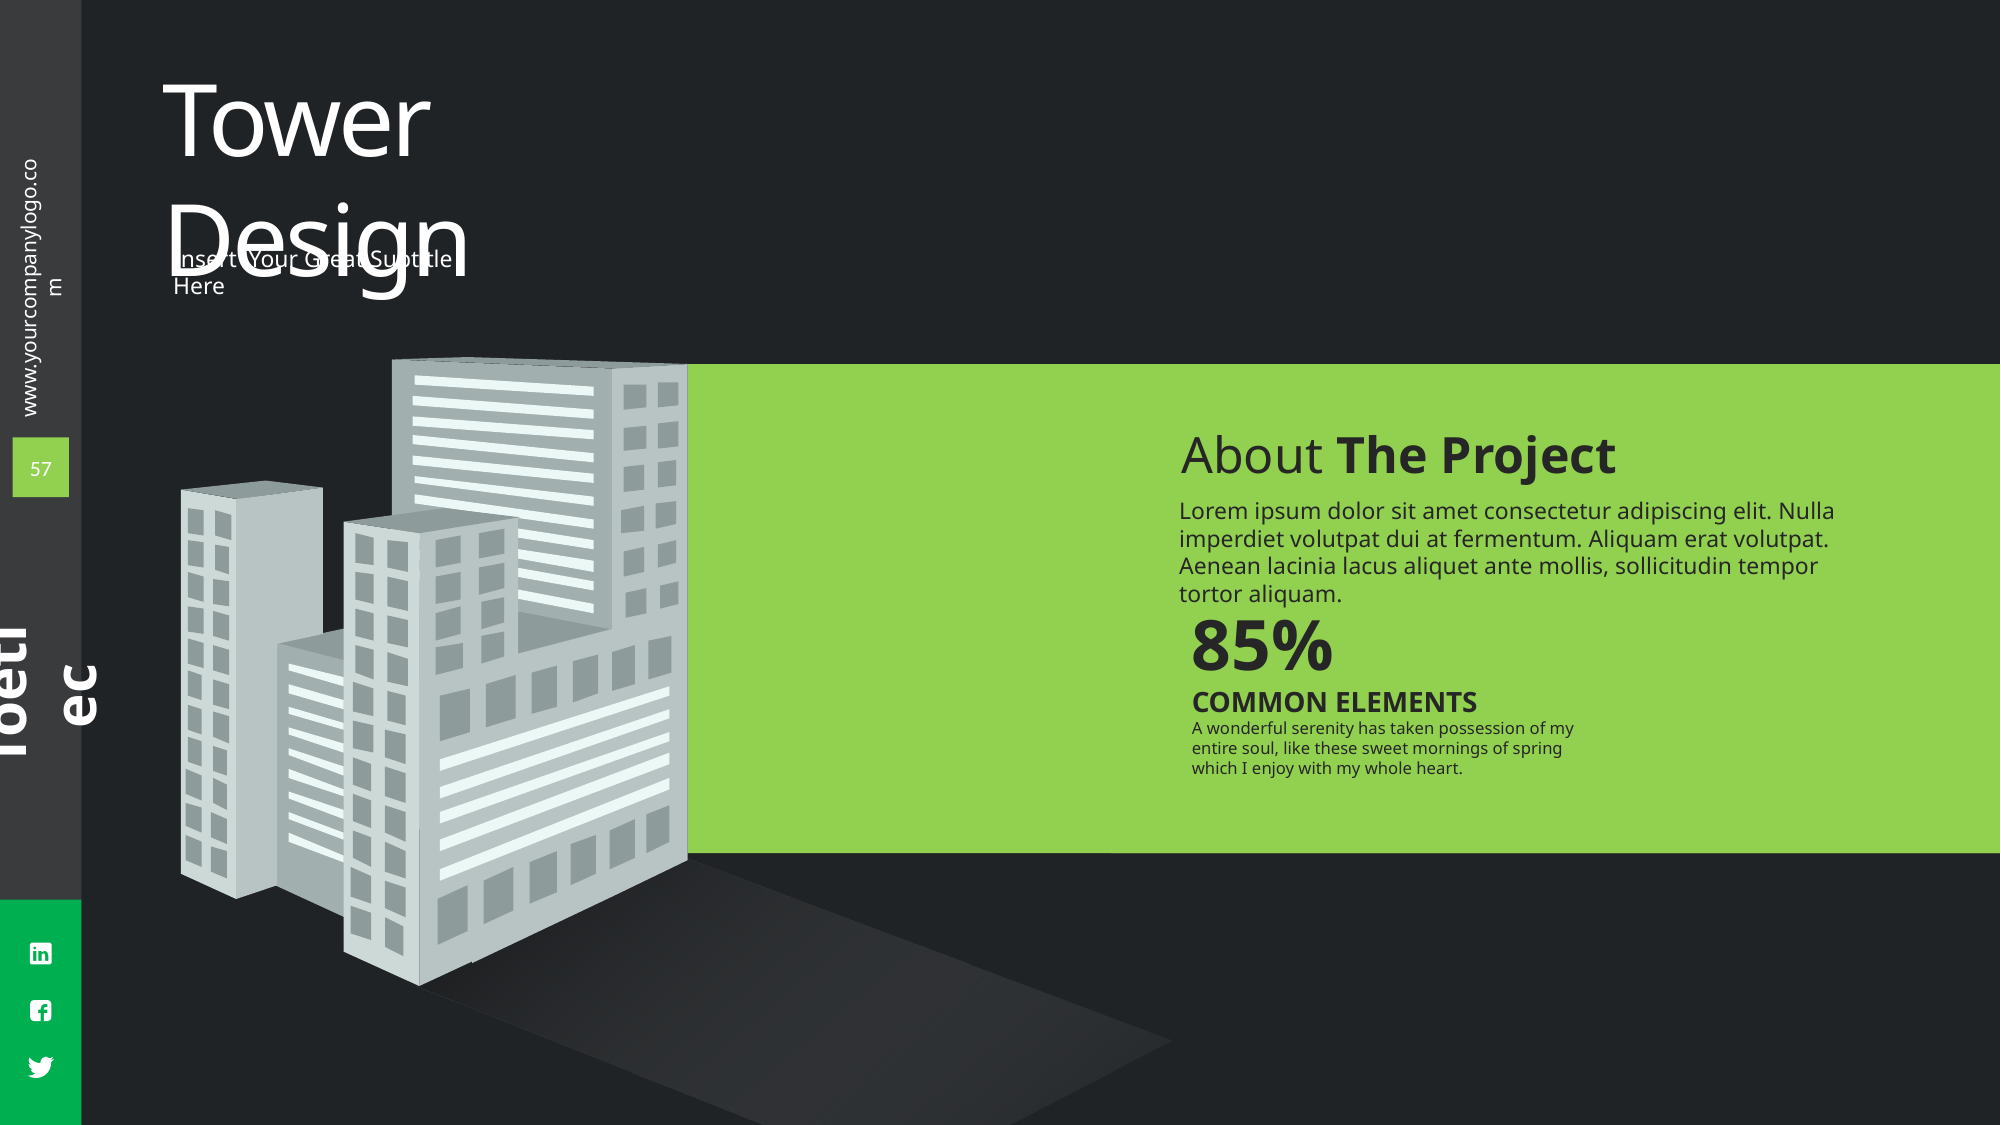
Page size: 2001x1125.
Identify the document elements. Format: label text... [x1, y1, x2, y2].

text_box Tower Design [147, 116, 677, 236]
text_box [1172, 363, 2000, 854]
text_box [180, 357, 1172, 1125]
text_box Insert Your Great Subtitle Here [158, 237, 512, 307]
text_box Lorem ipsum dolor sit amet consectetur adipiscing elit. Nulla imperdiet volutpat dui at fermentum. Aliquam erat volutpat. Aenean lacinia lacus aliquet ante mollis, sollicitudin tempor tortor aliquam. [1172, 489, 1887, 614]
text_box About The Project [1172, 405, 1943, 501]
slide_number 57 [12, 437, 69, 498]
text_box 85% COMMON ELEMENTS A wonderful serenity has taken possession of my entire soul, like these sweet mornings of spring which I enjoy with my whole heart. [1172, 580, 1597, 788]
